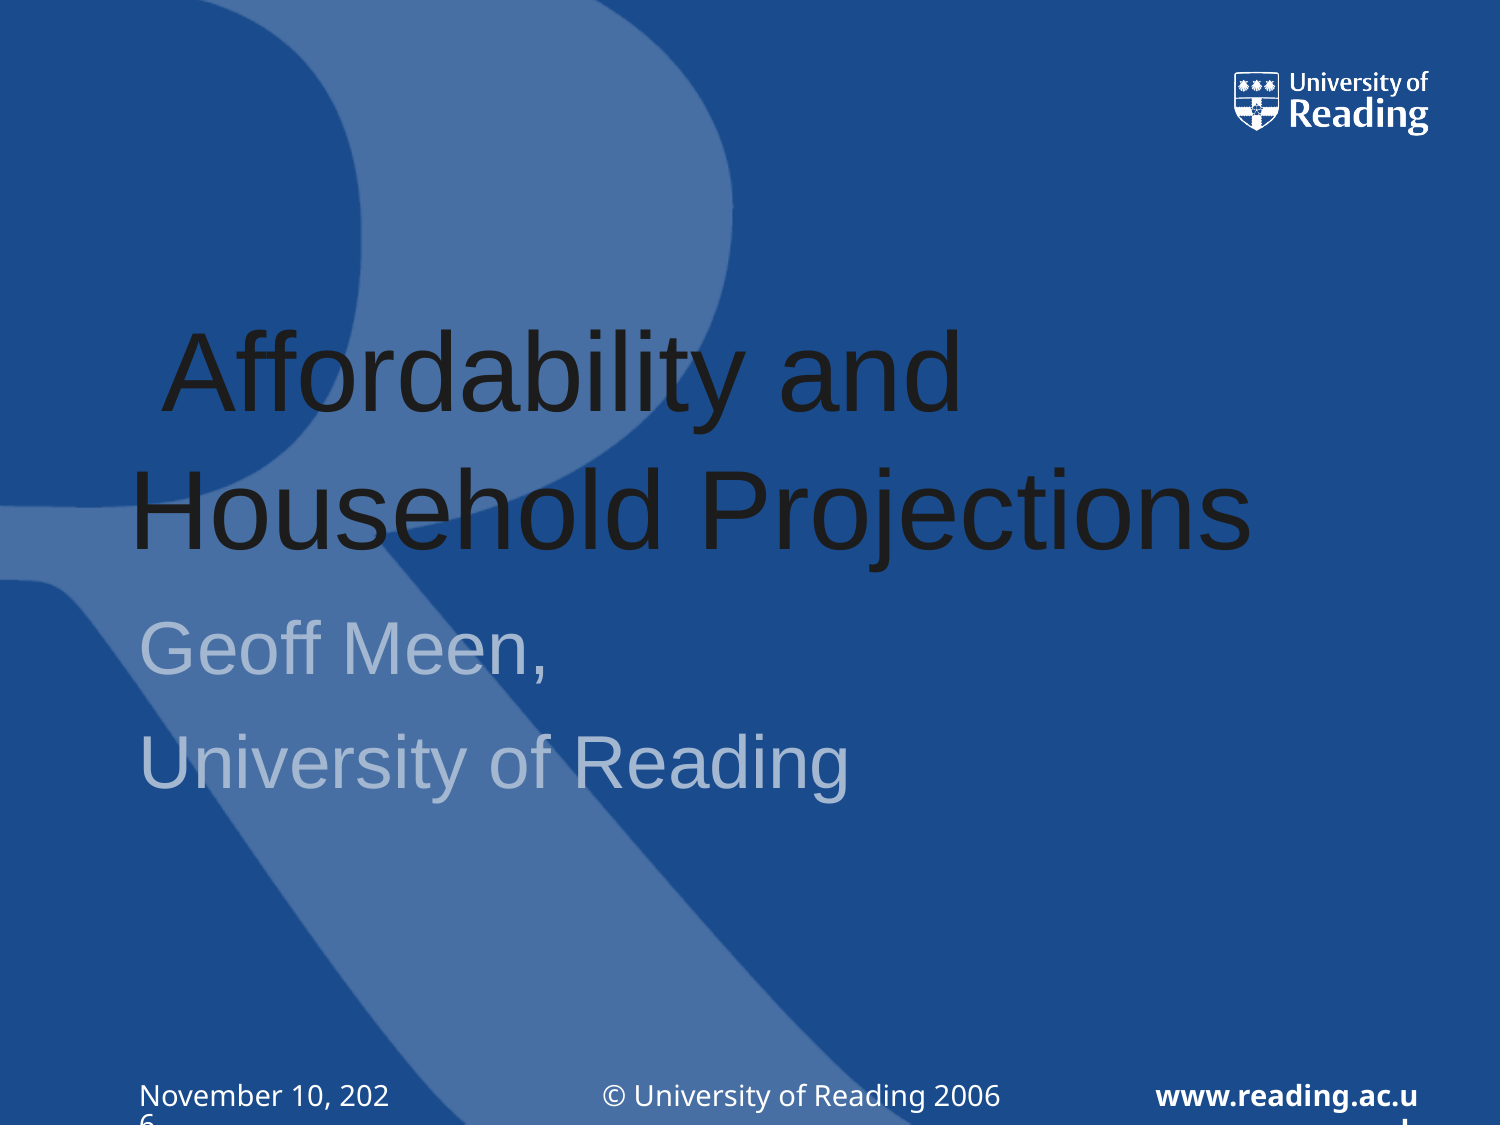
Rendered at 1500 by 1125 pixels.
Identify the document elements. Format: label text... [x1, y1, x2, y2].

picture [0, 0, 1500, 1125]
subtitle Geoff Meen, University of Reading [123, 582, 1424, 826]
title Affordability and Household Projections [113, 187, 1426, 580]
picture [1234, 71, 1429, 136]
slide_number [123, 1069, 415, 1125]
